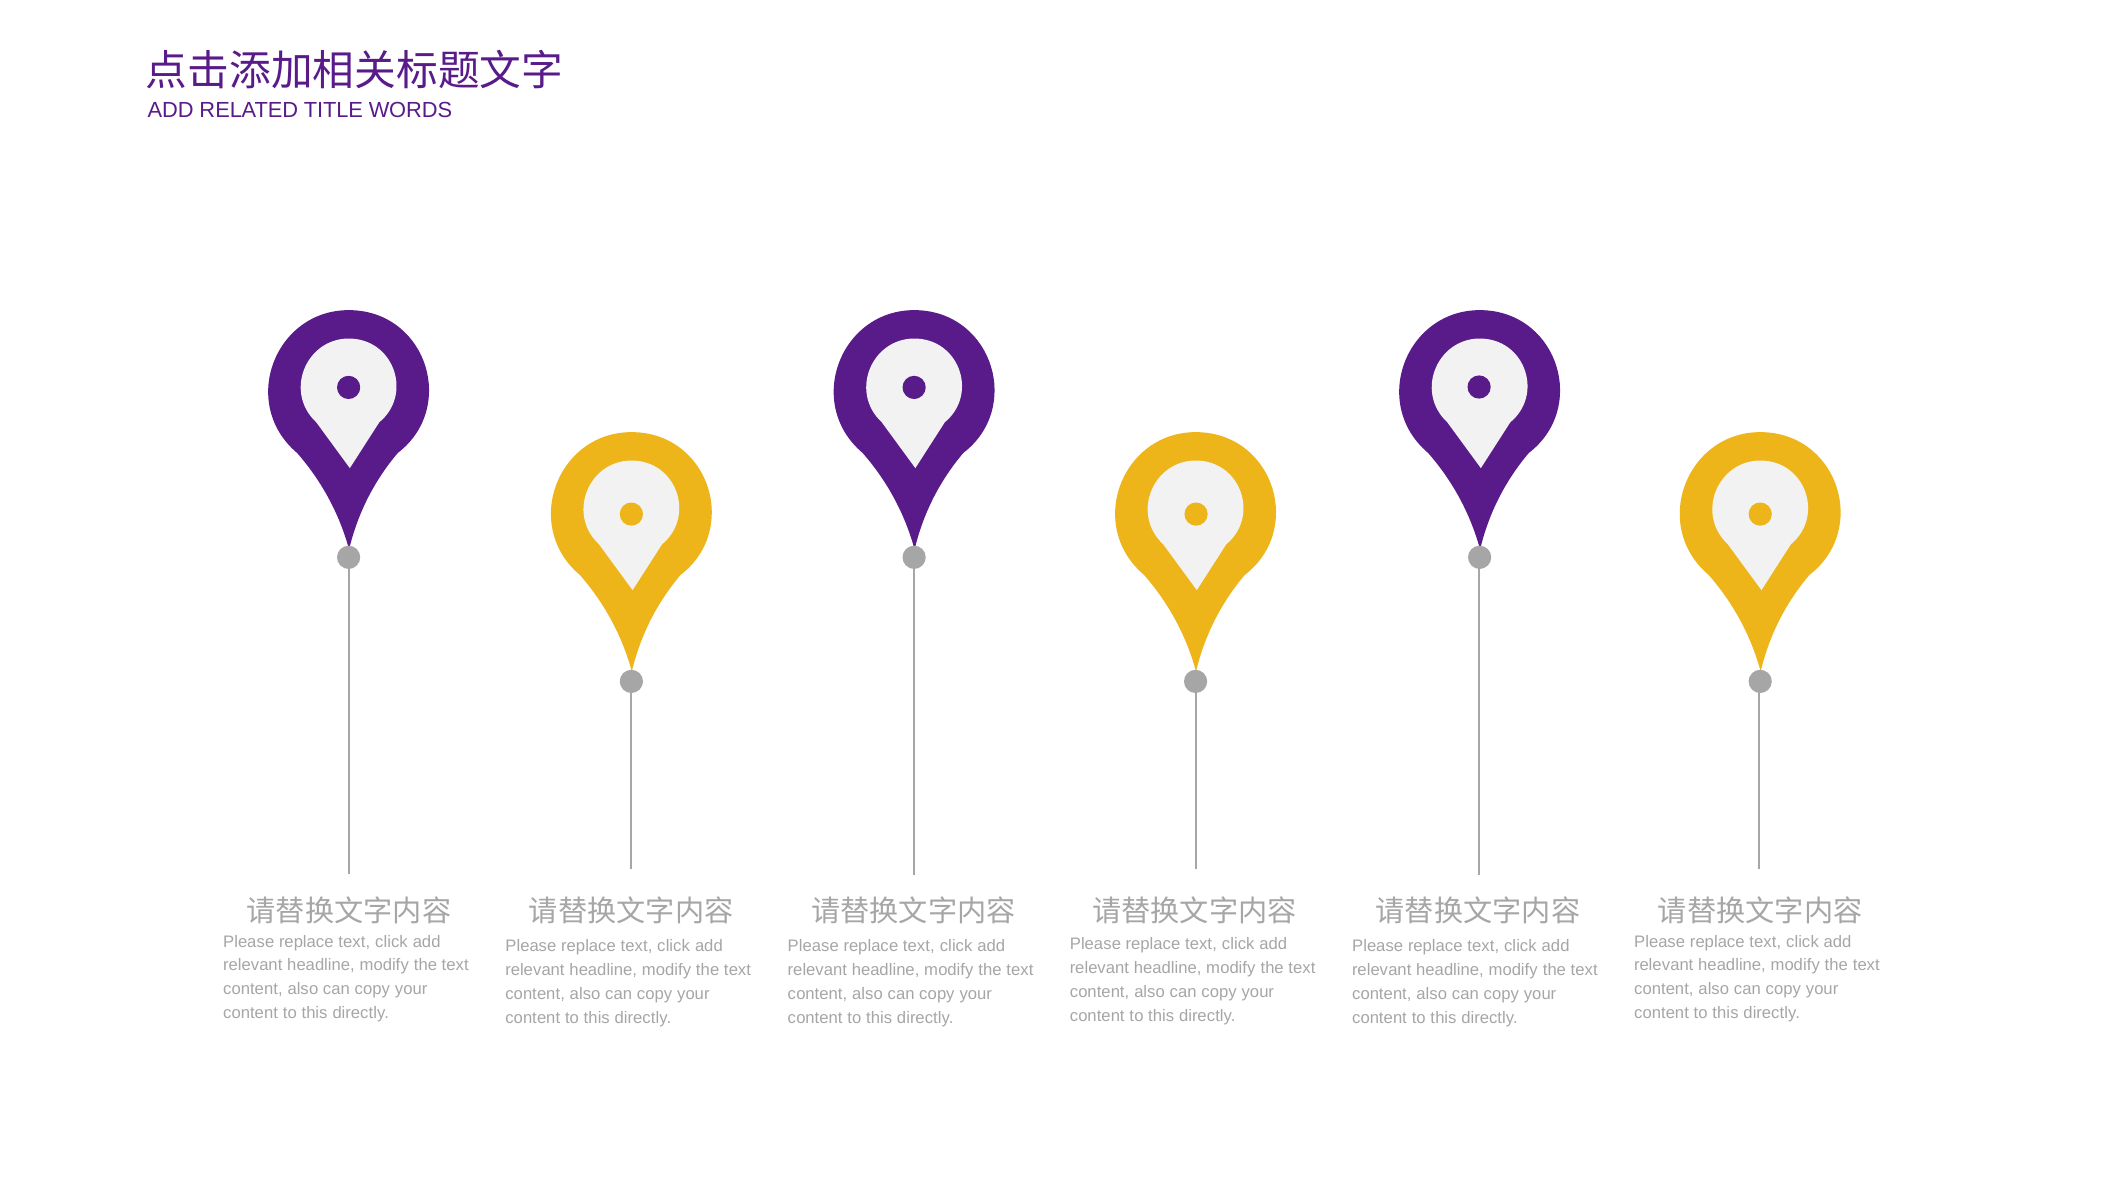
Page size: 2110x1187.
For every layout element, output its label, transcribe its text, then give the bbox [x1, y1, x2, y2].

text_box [223, 310, 475, 1022]
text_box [505, 432, 758, 1027]
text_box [1634, 432, 1887, 1022]
text_box 点击添加相关标题文字 [145, 43, 564, 95]
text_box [1069, 432, 1322, 1024]
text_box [787, 310, 1040, 1027]
text_box ADD RELATED TITLE WORDS [147, 96, 453, 123]
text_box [1351, 310, 1604, 1027]
